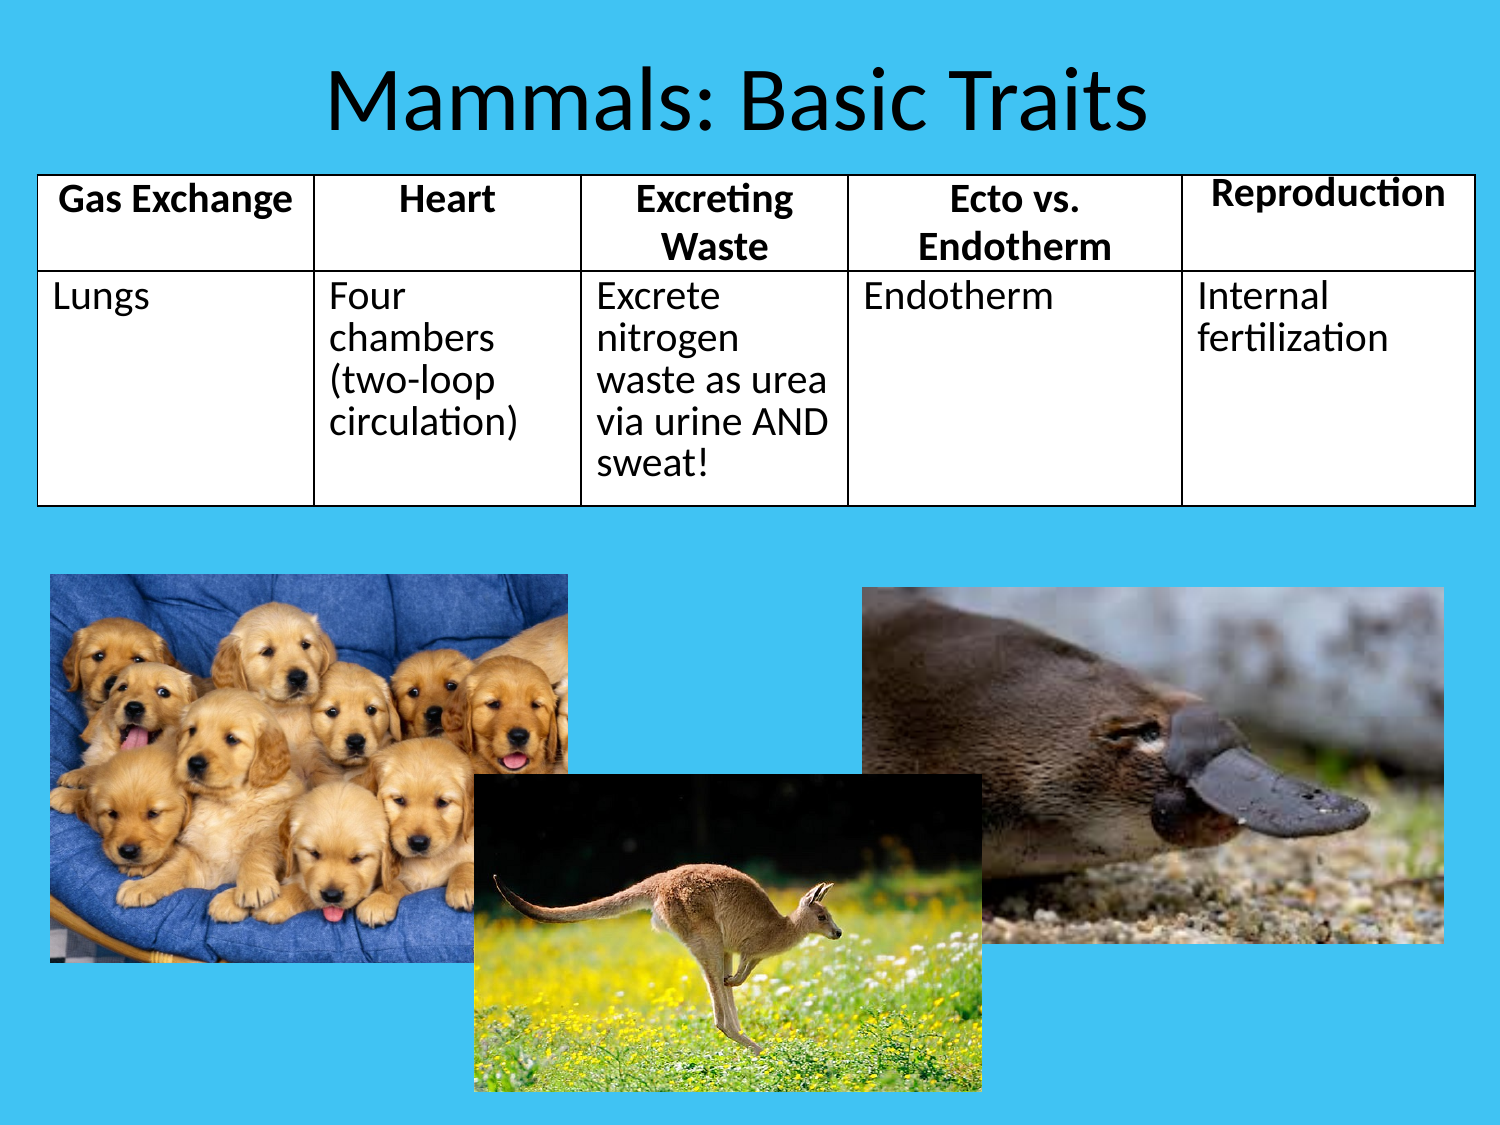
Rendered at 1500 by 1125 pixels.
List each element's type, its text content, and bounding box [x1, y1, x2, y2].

table_header Heart [315, 176, 580, 270]
table_header Excreting Waste [582, 176, 847, 270]
table_header Gas Exchange [38, 176, 313, 270]
title Mammals: Basic Traits [62, 0, 1413, 174]
table_header Ecto vs. Endotherm [849, 176, 1181, 270]
table_cell Internal fertilization [1183, 272, 1474, 505]
table_header Reproduction [1183, 176, 1474, 270]
table_cell Excrete nitrogen waste as urea via urine AND sweat! [582, 272, 847, 505]
table_cell Four chambers (two-loop circulation) [315, 272, 580, 505]
table_cell Lungs [38, 272, 313, 505]
picture [49, 574, 1444, 1093]
table_cell Endotherm [849, 272, 1181, 505]
